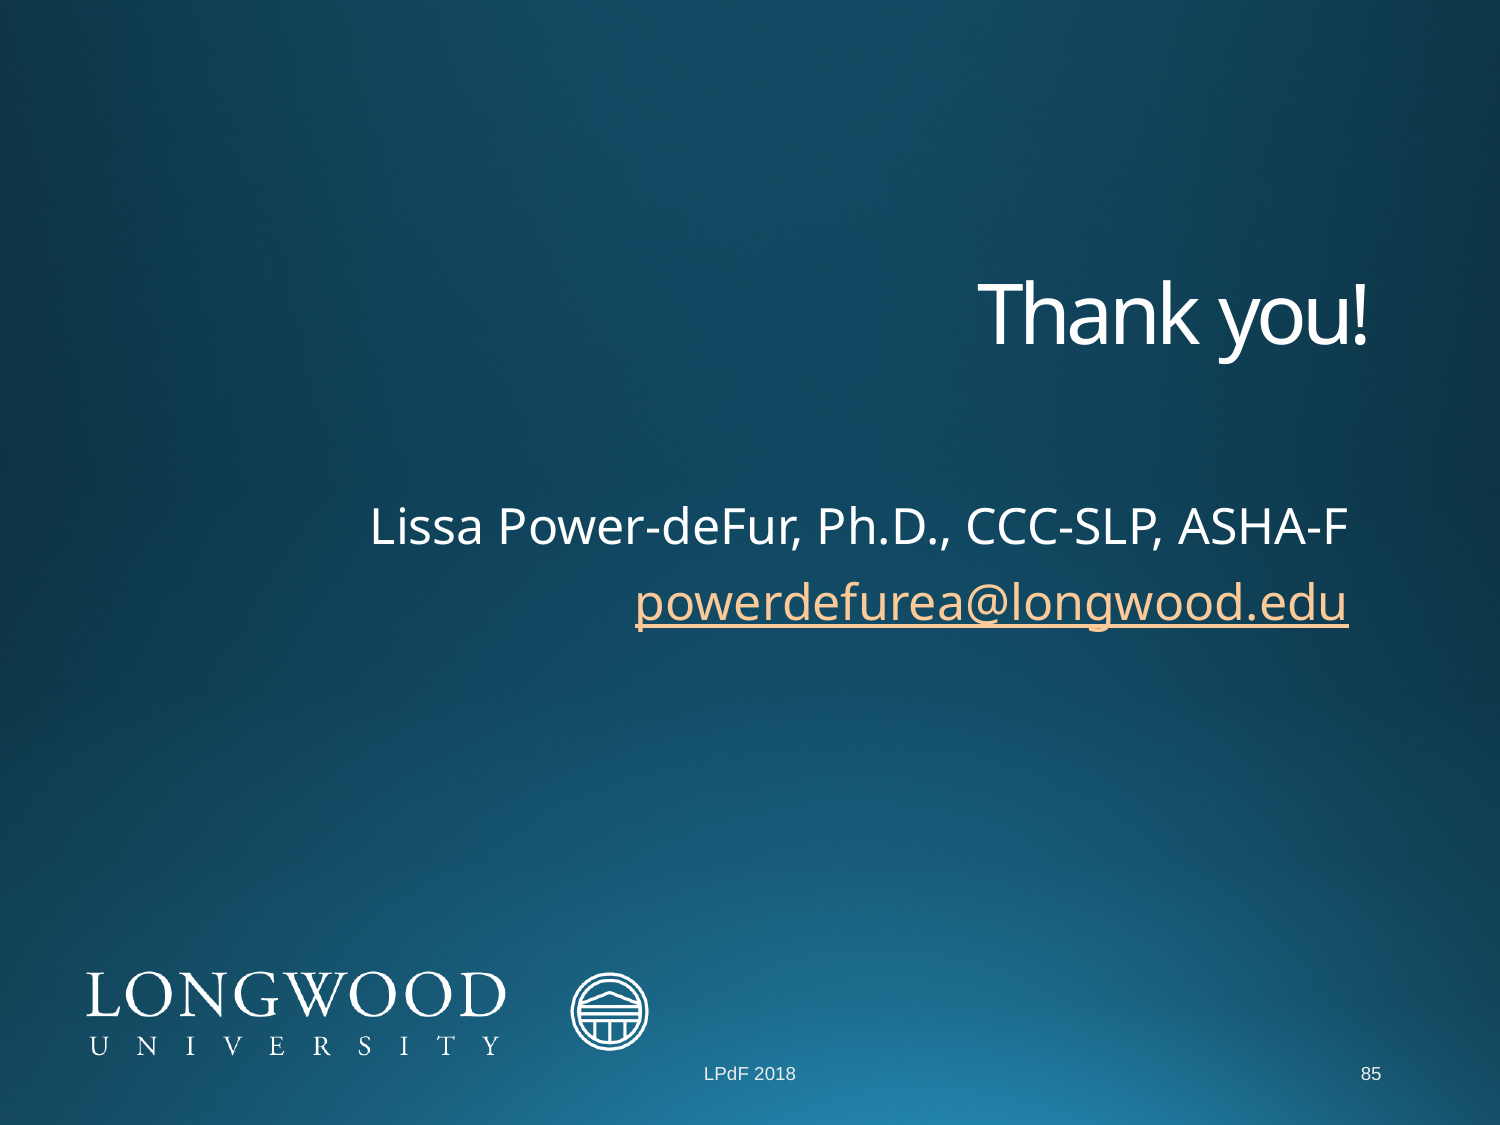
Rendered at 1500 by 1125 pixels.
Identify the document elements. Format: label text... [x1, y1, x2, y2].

subtitle Lissa Power-deFur, Ph.D., CCC-SLP, ASHA-F powerdefurea@longwood.edu [88, 398, 1365, 640]
slide_number 85 [1059, 1042, 1397, 1103]
footer LPdF 2018 [496, 1042, 1004, 1103]
picture [0, 0, 1500, 1125]
title Thank you! [112, 264, 1388, 371]
